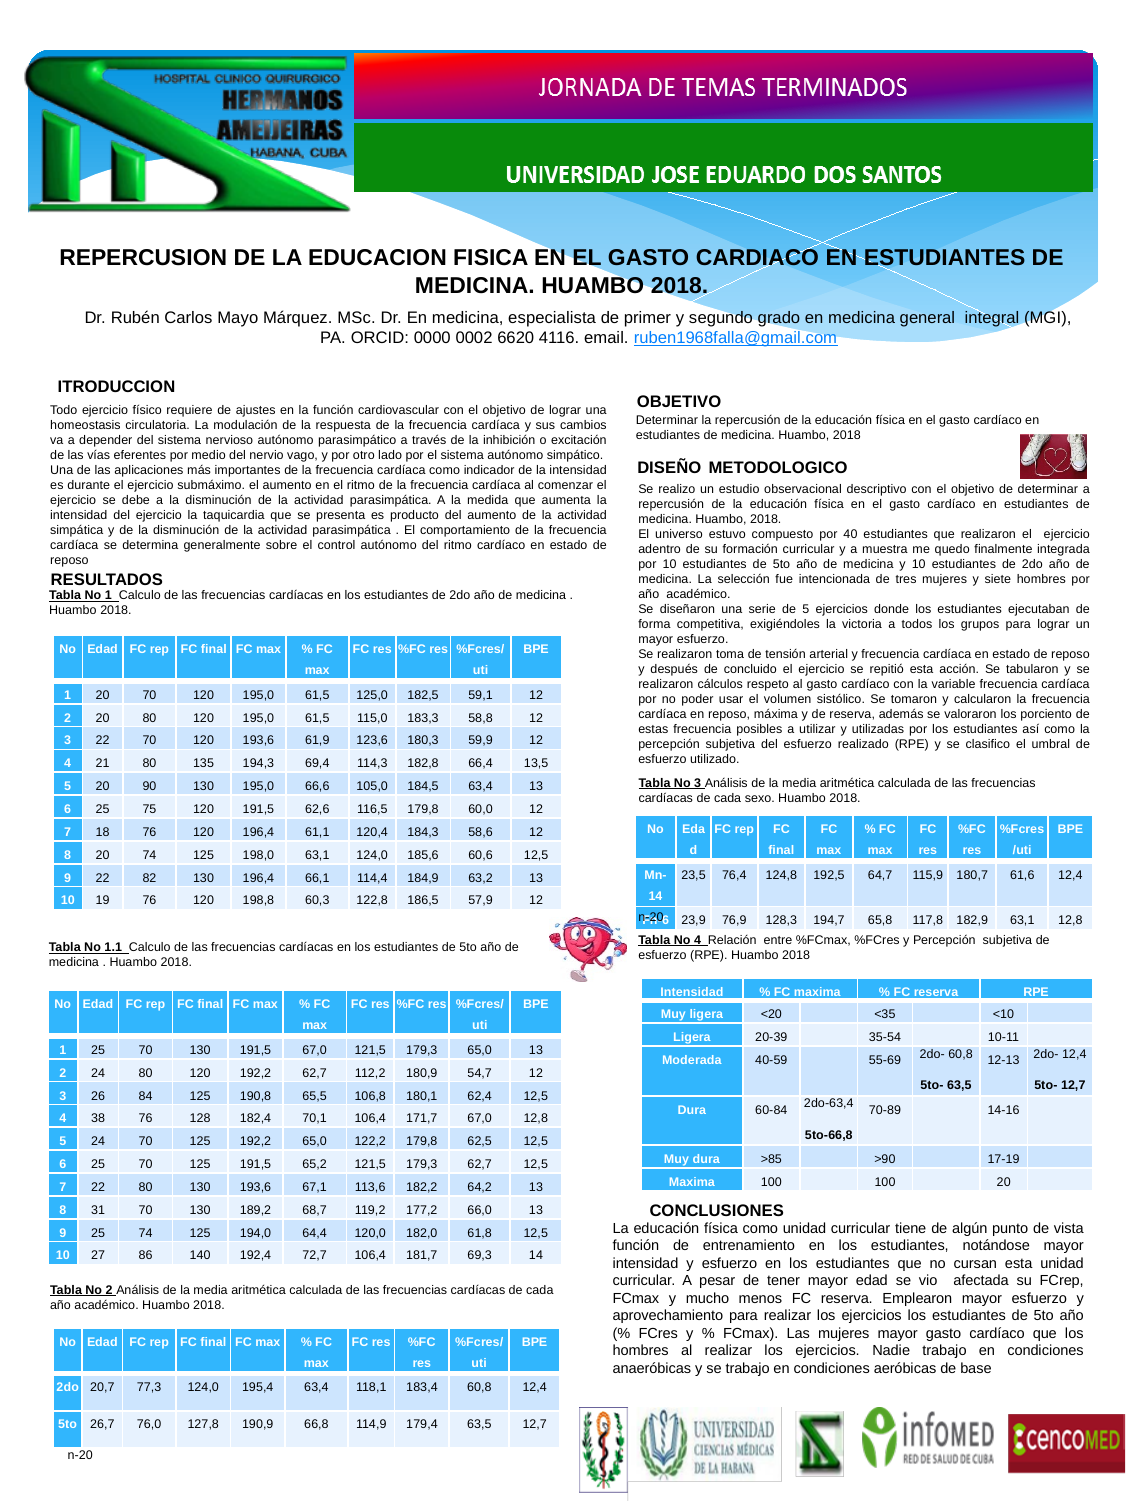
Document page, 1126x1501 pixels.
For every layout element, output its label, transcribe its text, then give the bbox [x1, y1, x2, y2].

table_cell 130 [173, 1039, 227, 1058]
table_cell 12,5 [511, 1128, 561, 1149]
table_cell 100 [858, 1169, 912, 1190]
table_cell Mn-14 [636, 864, 675, 906]
table_cell 23,5 [677, 864, 710, 906]
table_cell 69,3 [450, 1242, 509, 1264]
table_cell [913, 1146, 979, 1167]
table_cell 195,0 [232, 773, 285, 794]
table_cell 25 [79, 1151, 118, 1172]
table_cell 2do- 60,8 5to- 63,5 [913, 1047, 979, 1095]
table_cell 180,3 [397, 727, 450, 749]
table_cell [913, 1097, 979, 1144]
table_cell [913, 1169, 979, 1190]
table_cell 117,8 [908, 907, 947, 929]
table_cell 191,5 [229, 1151, 282, 1172]
table_cell [913, 1003, 979, 1022]
table_cell 190,9 [231, 1412, 284, 1447]
table_cell 184,9 [397, 865, 450, 886]
table_cell 140 [173, 1242, 227, 1264]
table_cell 14 [511, 1242, 561, 1264]
table_cell 65,0 [284, 1128, 346, 1149]
table_cell 13 [511, 1039, 561, 1058]
table_cell 74 [124, 842, 175, 863]
table_cell 12,5 [511, 1082, 561, 1104]
table_cell 25 [83, 796, 122, 817]
table_header % FC max [286, 1329, 347, 1371]
table_cell 135 [177, 750, 230, 771]
table_header FC max [232, 636, 285, 678]
table_cell 1 [49, 1039, 77, 1058]
table_cell 106,4 [347, 1242, 393, 1264]
table_cell 3 [49, 1082, 77, 1104]
table_cell 182,9 [949, 907, 995, 929]
table_header No [49, 991, 77, 1033]
table_cell 120 [177, 705, 230, 726]
table_cell 12,8 [511, 1105, 561, 1126]
table_cell 12 [512, 727, 561, 749]
table_cell [801, 1024, 857, 1045]
table_cell 62,7 [284, 1060, 346, 1081]
table_cell 13 [512, 773, 561, 794]
table_cell 22 [83, 727, 122, 749]
table_cell 180,1 [395, 1082, 448, 1104]
table_cell 12 [512, 684, 561, 703]
table_cell 70,1 [284, 1105, 346, 1126]
table_cell 60-84 [744, 1097, 799, 1144]
table_header FC rep [123, 1329, 175, 1371]
table_cell 26,7 [83, 1412, 122, 1447]
table_header % FC max [287, 636, 348, 678]
table_cell 75 [124, 796, 175, 817]
table_cell 120 [177, 727, 230, 749]
table_cell 114,3 [350, 750, 395, 771]
table_cell 123,6 [350, 727, 395, 749]
table_cell 66,6 [287, 773, 348, 794]
text_box n-20 [64, 1445, 97, 1464]
table_cell 106,8 [347, 1082, 393, 1104]
table_header No [54, 636, 82, 678]
table_cell 63,5 [450, 1412, 508, 1447]
table_cell 10 [54, 887, 82, 909]
table_cell 12,5 [511, 1151, 561, 1172]
table_cell 120 [177, 684, 230, 703]
table_cell 64,4 [284, 1220, 346, 1241]
table_cell 194,3 [232, 750, 285, 771]
table_cell 5 [54, 773, 82, 794]
table_cell 122,2 [347, 1128, 393, 1149]
table_cell 62,5 [450, 1128, 509, 1149]
table_cell 120 [177, 887, 230, 909]
table_cell 1 [54, 684, 82, 703]
table_cell 177,2 [395, 1197, 448, 1218]
table_header %FC res [395, 991, 448, 1033]
table_cell 60,3 [287, 887, 348, 909]
table_cell 12 [512, 819, 561, 840]
text_box DISEÑO METODOLOGICO [634, 455, 852, 479]
table_header Edad [83, 1329, 122, 1371]
table_cell 2 [49, 1060, 77, 1081]
table_cell 12 [511, 1060, 561, 1081]
table_cell 112,2 [347, 1060, 393, 1081]
table_cell 124,8 [759, 864, 804, 906]
picture [155, 75, 196, 83]
table_cell 18 [83, 819, 122, 840]
text_box La educación física como unidad curricular tiene de algún punto de vista función de entrenamiento en los estudiantes, notándose mayor intensidad y esfuerzo en los estudiantes que no cursan esta unidad curricular. A pesar de tener mayor edad se vio afectada su FCrep, FCmax y mucho menos FC reserva. Emplearon mayor esfuerzo y aprovechamiento para realizar los ejercicios los estudiantes de 5to año (% FCres y % FCmax). Las mujeres mayor gasto cardíaco que los hombres al realizar los ejercicios. Nadie trabajo en condiciones anaeróbicas y se trabajo en condiciones aeróbicas de base [609, 1217, 1087, 1378]
table_cell [1028, 1003, 1092, 1022]
table_cell 21 [83, 750, 122, 771]
table_cell 10 [49, 1242, 77, 1264]
table_cell 193,6 [232, 727, 285, 749]
table_cell 19 [83, 887, 122, 909]
table_header FC rep [712, 816, 757, 858]
table_cell 194,0 [229, 1220, 282, 1241]
table_cell 76 [119, 1105, 172, 1126]
table_header Intensidad [642, 979, 742, 998]
table_cell 183,4 [395, 1376, 448, 1410]
table_cell 12,5 [512, 842, 561, 863]
table_cell 90 [124, 773, 175, 794]
table_cell 55-69 [858, 1047, 912, 1095]
table_cell 62,7 [450, 1151, 509, 1172]
table_cell 198,8 [232, 887, 285, 909]
picture [549, 917, 627, 982]
table_cell 63,2 [451, 865, 510, 886]
table_cell 6 [54, 796, 82, 817]
table_cell 12,5 [511, 1220, 561, 1241]
table_cell 17-19 [981, 1146, 1027, 1167]
table_cell 22 [79, 1174, 118, 1195]
table_header BPE [512, 636, 561, 678]
table_cell 2 [54, 705, 82, 726]
table_cell [1028, 1097, 1092, 1144]
table_cell 5 [49, 1128, 77, 1149]
table_cell 116,5 [350, 796, 395, 817]
table_cell 20,7 [83, 1376, 122, 1410]
table_cell 2do- 12,4 5to- 12,7 [1028, 1047, 1092, 1095]
table_cell 67,0 [450, 1105, 509, 1126]
table_cell 12 [512, 796, 561, 817]
table_cell 125 [173, 1082, 227, 1104]
table_cell 182,0 [395, 1220, 448, 1241]
table_cell 63,4 [286, 1376, 347, 1410]
table_cell 196,4 [232, 819, 285, 840]
table_cell 125 [173, 1128, 227, 1149]
table_header % FC max [284, 991, 346, 1033]
text_box OBJETIVO [633, 388, 726, 412]
table_cell 12 [512, 705, 561, 726]
table_cell 180,9 [395, 1060, 448, 1081]
table_cell 62,4 [450, 1082, 509, 1104]
table_cell 184,3 [397, 819, 450, 840]
table_cell 130 [177, 773, 230, 794]
table_cell 65,0 [450, 1039, 509, 1058]
table_cell 26 [79, 1082, 118, 1104]
table_cell 54,7 [450, 1060, 509, 1081]
text_box Tabla No 1 Calculo de las frecuencias cardíacas en los estudiantes de 2do año de medicina . Huambo 2018. [45, 585, 609, 619]
table_cell 80 [119, 1060, 172, 1081]
table_cell 12,4 [1049, 864, 1092, 906]
table_cell 179,4 [395, 1412, 448, 1447]
table_cell 119,2 [347, 1197, 393, 1218]
table_header Edad [83, 636, 122, 678]
table_cell 125,0 [350, 684, 395, 703]
table_cell 70 [119, 1128, 172, 1149]
table_cell 62,6 [287, 796, 348, 817]
table_cell 65,5 [284, 1082, 346, 1104]
table_cell 120,4 [350, 819, 395, 840]
table_cell 66,1 [287, 865, 348, 886]
table_header Edad [677, 816, 710, 858]
text_box Determinar la repercusión de la educación física en el gasto cardíaco en estudiantes de medicina. Huambo, 2018 [632, 410, 1093, 444]
table_cell [1028, 1169, 1092, 1190]
table_cell 192,4 [229, 1242, 282, 1264]
table_cell 124,0 [350, 842, 395, 863]
text_box REPERCUSION DE LA EDUCACION FISICA EN EL GASTO CARDIACO EN ESTUDIANTES DE MEDICINA. HUAMBO 2018. [45, 241, 1078, 300]
picture [579, 1406, 1126, 1501]
table_cell 3 [54, 727, 82, 749]
table_cell 193,6 [229, 1174, 282, 1195]
table_cell 9 [49, 1220, 77, 1241]
table_cell 130 [173, 1174, 227, 1195]
table_cell 130 [177, 865, 230, 886]
table_header BPE [510, 1329, 559, 1371]
table_cell Maxima [642, 1169, 742, 1190]
table_cell 184,5 [397, 773, 450, 794]
table_cell [801, 1047, 857, 1095]
table_cell 74 [119, 1220, 172, 1241]
table_cell 60,6 [451, 842, 510, 863]
table_cell 76 [124, 819, 175, 840]
table_cell ˂10 [981, 1003, 1027, 1022]
table_cell ˂35 [858, 1003, 912, 1022]
table_cell 186,5 [397, 887, 450, 909]
table_cell 115,0 [350, 705, 395, 726]
table_cell 70 [119, 1039, 172, 1058]
table_cell Ligera [642, 1024, 742, 1045]
table_cell 70 [124, 727, 175, 749]
table_cell Muy ligera [642, 1003, 742, 1022]
table_cell 84 [119, 1082, 172, 1104]
table_header FC final [177, 636, 230, 678]
table_header % FC max [854, 816, 907, 858]
table_cell 13 [511, 1197, 561, 1218]
table_cell 69,4 [287, 750, 348, 771]
table_cell 63,1 [287, 842, 348, 863]
text_box Tabla No 1.1 Calculo de las frecuencias cardíacas en los estudiantes de 5to año de medicina . Huambo 2018. [45, 937, 543, 971]
table_cell 31 [79, 1197, 118, 1218]
table_cell 192,2 [229, 1128, 282, 1149]
table_header No [54, 1329, 81, 1371]
text_box ITRODUCCION [54, 374, 179, 398]
table_cell 20 [83, 705, 122, 726]
table_cell 70-89 [858, 1097, 912, 1144]
table_cell Muy dura [642, 1146, 742, 1167]
table_header %FC res [395, 1329, 448, 1371]
table_cell 23,9 [677, 907, 710, 929]
table_cell 12 [512, 887, 561, 909]
table_header %FC res [949, 816, 995, 858]
table_header RPE [981, 979, 1092, 998]
table_cell 4 [54, 750, 82, 771]
table_cell 118,1 [349, 1376, 394, 1410]
table_cell 60,0 [451, 796, 510, 817]
table_cell 58,6 [451, 819, 510, 840]
table_cell 195,0 [232, 684, 285, 703]
table_header %FC res [397, 636, 450, 678]
table_cell 60,8 [450, 1376, 508, 1410]
text_box Se realizo un estudio observacional descriptivo con el objetivo de determinar a repercusión de la educación física en el gasto cardíaco en estudiantes de medicina. Huambo, 2018. El universo estuvo compuesto por 40 estudiantes que realizaron el ejercicio adentro de su formación curricular y a muestra me quedo finalmente integrada por 10 estudiantes de 5to año de medicina y 10 estudiantes de 2do año de medicina. La selección fue intencionada de tres mujeres y siete hombres por año académico. Se diseñaron una serie de 5 ejercicios donde los estudiantes ejecutaban de forma competitiva, exigiéndoles la victoria a todos los grupos para lograr un mayor esfuerzo. Se realizaron toma de tensión arterial y frecuencia cardíaca en estado de reposo y después de concluido el ejercicio se repitió esta acción. Se tabularon y se realizaron cálculos respeto al gasto cardíaco con la variable frecuencia cardíaca por no poder usar el volumen sistólico. Se tomaron y calcularon la frecuencia cardíaca en reposo, máxima y de reserva, además se valoraron los porciento de estas frecuencia posibles a utilizar y utilizadas por los estudiantes así como la percepción subjetiva del esfuerzo realizado (RPE) y se clasifico el umbral de esfuerzo utilizado. [635, 479, 1093, 772]
table_cell 20 [83, 684, 122, 703]
table_cell 12,8 [1049, 907, 1092, 929]
table_cell 57,9 [451, 887, 510, 909]
table_cell 182,2 [395, 1174, 448, 1195]
table_header %Fcres/uti [450, 1329, 508, 1371]
table_cell 13 [511, 1174, 561, 1195]
table_cell 115,9 [908, 864, 947, 906]
table_header BPE [511, 991, 561, 1033]
table_cell 72,7 [284, 1242, 346, 1264]
table_cell 86 [119, 1242, 172, 1264]
table_cell 195,0 [232, 705, 285, 726]
table_header No [636, 816, 675, 858]
table_cell 7 [54, 819, 82, 840]
table_cell 70 [119, 1197, 172, 1218]
table_cell 185,6 [397, 842, 450, 863]
table_cell 24 [79, 1060, 118, 1081]
table_header Edad [79, 991, 118, 1033]
table_cell 66,0 [450, 1197, 509, 1218]
table_cell 195,4 [231, 1376, 284, 1410]
table_cell 192,5 [806, 864, 852, 906]
table_cell 198,0 [232, 842, 285, 863]
table_cell 20 [981, 1169, 1027, 1190]
table_cell 179,3 [395, 1151, 448, 1172]
table_header %Fcres/uti [450, 991, 509, 1033]
table_cell 61,1 [287, 819, 348, 840]
table_cell 191,5 [229, 1039, 282, 1058]
table_cell 182,5 [397, 684, 450, 703]
table_cell 35-54 [858, 1024, 912, 1045]
table_header %Fcres/uti [451, 636, 510, 678]
table_cell 183,3 [397, 705, 450, 726]
table_cell 25 [79, 1220, 118, 1241]
table_cell 59,1 [451, 684, 510, 703]
table_cell 120,0 [347, 1220, 393, 1241]
table_cell 22 [83, 865, 122, 886]
table_header BPE [1049, 816, 1092, 858]
text_box Tabla No 4 Relación entre %FCmax, %FCres y Percepción subjetiva de esfuerzo (RPE). Huambo 2018 [635, 930, 1093, 964]
table_header FC res [908, 816, 947, 858]
table_cell 179,8 [397, 796, 450, 817]
table_cell 67,0 [284, 1039, 346, 1058]
table_cell 179,8 [395, 1128, 448, 1149]
picture [216, 75, 260, 83]
table_cell 68,7 [284, 1197, 346, 1218]
table_cell 12-13 [981, 1047, 1027, 1095]
table_cell 125 [177, 842, 230, 863]
table_cell 70 [124, 684, 175, 703]
table_cell [1028, 1024, 1092, 1045]
table_cell 121,5 [347, 1039, 393, 1058]
picture [9, 29, 1094, 242]
table_cell 59,9 [451, 727, 510, 749]
table_cell 27 [79, 1242, 118, 1264]
table_cell Moderada [642, 1047, 742, 1095]
table_cell 124,0 [177, 1376, 230, 1410]
picture [266, 75, 340, 83]
table_header FC res [350, 636, 395, 678]
table_cell [913, 1024, 979, 1045]
table_cell 182,8 [397, 750, 450, 771]
table_cell 82 [124, 865, 175, 886]
table_cell 120 [177, 819, 230, 840]
text_box Dr. Rubén Carlos Mayo Márquez. MSc. Dr. En medicina, especialista de primer y segundo grado en medicina general integral (MGI), PA. ORCID: 0000 0002 6620 4116. email. ruben1968falla@gmail.com [80, 305, 1078, 366]
table_cell 128,3 [759, 907, 804, 929]
table_cell 8 [54, 842, 82, 863]
picture [196, 75, 210, 83]
table_cell 10-11 [981, 1024, 1027, 1045]
table_cell ˂20 [744, 1003, 799, 1022]
table_header FC max [229, 991, 282, 1033]
table_cell 191,5 [232, 796, 285, 817]
table_cell [1028, 1146, 1092, 1167]
table_cell 14-16 [981, 1097, 1027, 1144]
table_cell 128 [173, 1105, 227, 1126]
table_cell 113,6 [347, 1174, 393, 1195]
table_cell 114,9 [349, 1412, 394, 1447]
table_cell 171,7 [395, 1105, 448, 1126]
table_cell 12,7 [510, 1412, 559, 1447]
table_cell 106,4 [347, 1105, 393, 1126]
table_cell ˃90 [858, 1146, 912, 1167]
table_cell 196,4 [232, 865, 285, 886]
table_header FC max [231, 1329, 284, 1371]
table_cell 2do-63,4 5to-66,8 [801, 1097, 857, 1144]
table_cell 63,1 [997, 907, 1047, 929]
table_cell 5to [54, 1412, 81, 1447]
table_cell 190,8 [229, 1082, 282, 1104]
text_box CONCLUSIONES [646, 1198, 788, 1217]
table_header % FC reserva [858, 979, 979, 998]
table_cell 4 [49, 1105, 77, 1126]
table_cell 192,2 [229, 1060, 282, 1081]
table_cell 20 [83, 773, 122, 794]
table_cell 61,6 [997, 864, 1047, 906]
table_cell 105,0 [350, 773, 395, 794]
table_cell 25 [79, 1039, 118, 1058]
table_header FC final [759, 816, 804, 858]
table_cell 61,9 [287, 727, 348, 749]
table_cell 20-39 [744, 1024, 799, 1045]
table_cell 125 [173, 1220, 227, 1241]
table_cell 80 [124, 750, 175, 771]
text_box Todo ejercicio físico requiere de ajustes en la función cardiovascular con el objetivo de lograr una homeostasis circulatoria. La modulación de la respuesta de la frecuencia cardíaca y sus cambios va a depender del sistema nervioso autónomo parasimpático a través de la inhibición o excitación de las vías eferentes por medio del nervio vago, y por otro lado por el sistema autónomo simpático. Una de las aplicaciones más importantes de la frecuencia cardíaca como indicador de la intensidad es durante el ejercicio submáximo. el aumento en el ritmo de la frecuencia cardíaca al comenzar el ejercicio se debe a la disminución de la actividad parasimpática. A la medida que aumenta la intensidad del ejercicio la taquicardia que se presenta es producto del aumento de la actividad simpática y de la disminución de la actividad parasimpática . El comportamiento de la frecuencia cardíaca se determina generalmente sobre el control autónomo del ritmo cardíaco en estado de reposo [46, 400, 610, 569]
table_cell 125 [173, 1151, 227, 1172]
table_header FC final [177, 1329, 230, 1371]
table_cell 64,7 [854, 864, 907, 906]
table_cell 13,5 [512, 750, 561, 771]
table_cell 61,5 [287, 684, 348, 703]
table_cell 65,8 [854, 907, 907, 929]
table_cell 61,5 [287, 705, 348, 726]
table_cell Fn-6 [636, 907, 675, 929]
table_cell 120 [173, 1060, 227, 1081]
table_cell 194,7 [806, 907, 852, 929]
table_cell 181,7 [395, 1242, 448, 1264]
table_cell Dura [642, 1097, 742, 1144]
table_cell 9 [54, 865, 82, 886]
table_cell 121,5 [347, 1151, 393, 1172]
table_cell 127,8 [177, 1412, 230, 1447]
table_cell 40-59 [744, 1047, 799, 1095]
table_header %Fcres/uti [997, 816, 1047, 858]
table_cell 70 [119, 1151, 172, 1172]
table_cell 66,4 [451, 750, 510, 771]
table_cell 20 [83, 842, 122, 863]
text_box Tabla No 3 Análisis de la media aritmética calculada de las frecuencias cardíacas de cada sexo. Huambo 2018. [635, 772, 1093, 807]
table_header % FC maxima [744, 979, 857, 998]
table_cell 12,4 [510, 1376, 559, 1410]
table_cell 6 [49, 1151, 77, 1172]
table_cell 64,2 [450, 1174, 509, 1195]
table_cell [801, 1169, 857, 1190]
table_cell 7 [49, 1174, 77, 1195]
text_box RESULTADOS [47, 567, 167, 585]
table_cell 77,3 [123, 1376, 175, 1410]
text_box Tabla No 2 Análisis de la media aritmética calculada de las frecuencias cardíacas de cada año académico. Huambo 2018. [46, 1280, 562, 1314]
table_cell 8 [49, 1197, 77, 1218]
picture [1020, 434, 1088, 480]
table_cell ˃85 [744, 1146, 799, 1167]
table_cell 13 [512, 865, 561, 886]
table_cell 114,4 [350, 865, 395, 886]
table_cell 76,9 [712, 907, 757, 929]
table_cell [801, 1003, 857, 1022]
table_cell 80 [124, 705, 175, 726]
table_cell 180,7 [949, 864, 995, 906]
table_header FC res [347, 991, 393, 1033]
table_cell [801, 1146, 857, 1167]
table_cell 65,2 [284, 1151, 346, 1172]
table_cell 130 [173, 1197, 227, 1218]
table_header FC rep [119, 991, 172, 1033]
table_cell 63,4 [451, 773, 510, 794]
table_cell 38 [79, 1105, 118, 1126]
table_cell 67,1 [284, 1174, 346, 1195]
table_header FC final [173, 991, 227, 1033]
table_cell 24 [79, 1128, 118, 1149]
table_cell 182,4 [229, 1105, 282, 1126]
table_cell 120 [177, 796, 230, 817]
table_cell 76,0 [123, 1412, 175, 1447]
table_cell 58,8 [451, 705, 510, 726]
table_cell 66,8 [286, 1412, 347, 1447]
table_cell 2do [54, 1376, 81, 1410]
table_cell 80 [119, 1174, 172, 1195]
table_cell 100 [744, 1169, 799, 1190]
table_cell 189,2 [229, 1197, 282, 1218]
table_cell 179,3 [395, 1039, 448, 1058]
table_header FC max [806, 816, 852, 858]
table_cell 76 [124, 887, 175, 909]
table_header FC res [349, 1329, 394, 1371]
table_cell 122,8 [350, 887, 395, 909]
table_cell 61,8 [450, 1220, 509, 1241]
table_cell 76,4 [712, 864, 757, 906]
text_box n-20 [635, 907, 667, 926]
table_header FC rep [124, 636, 175, 678]
